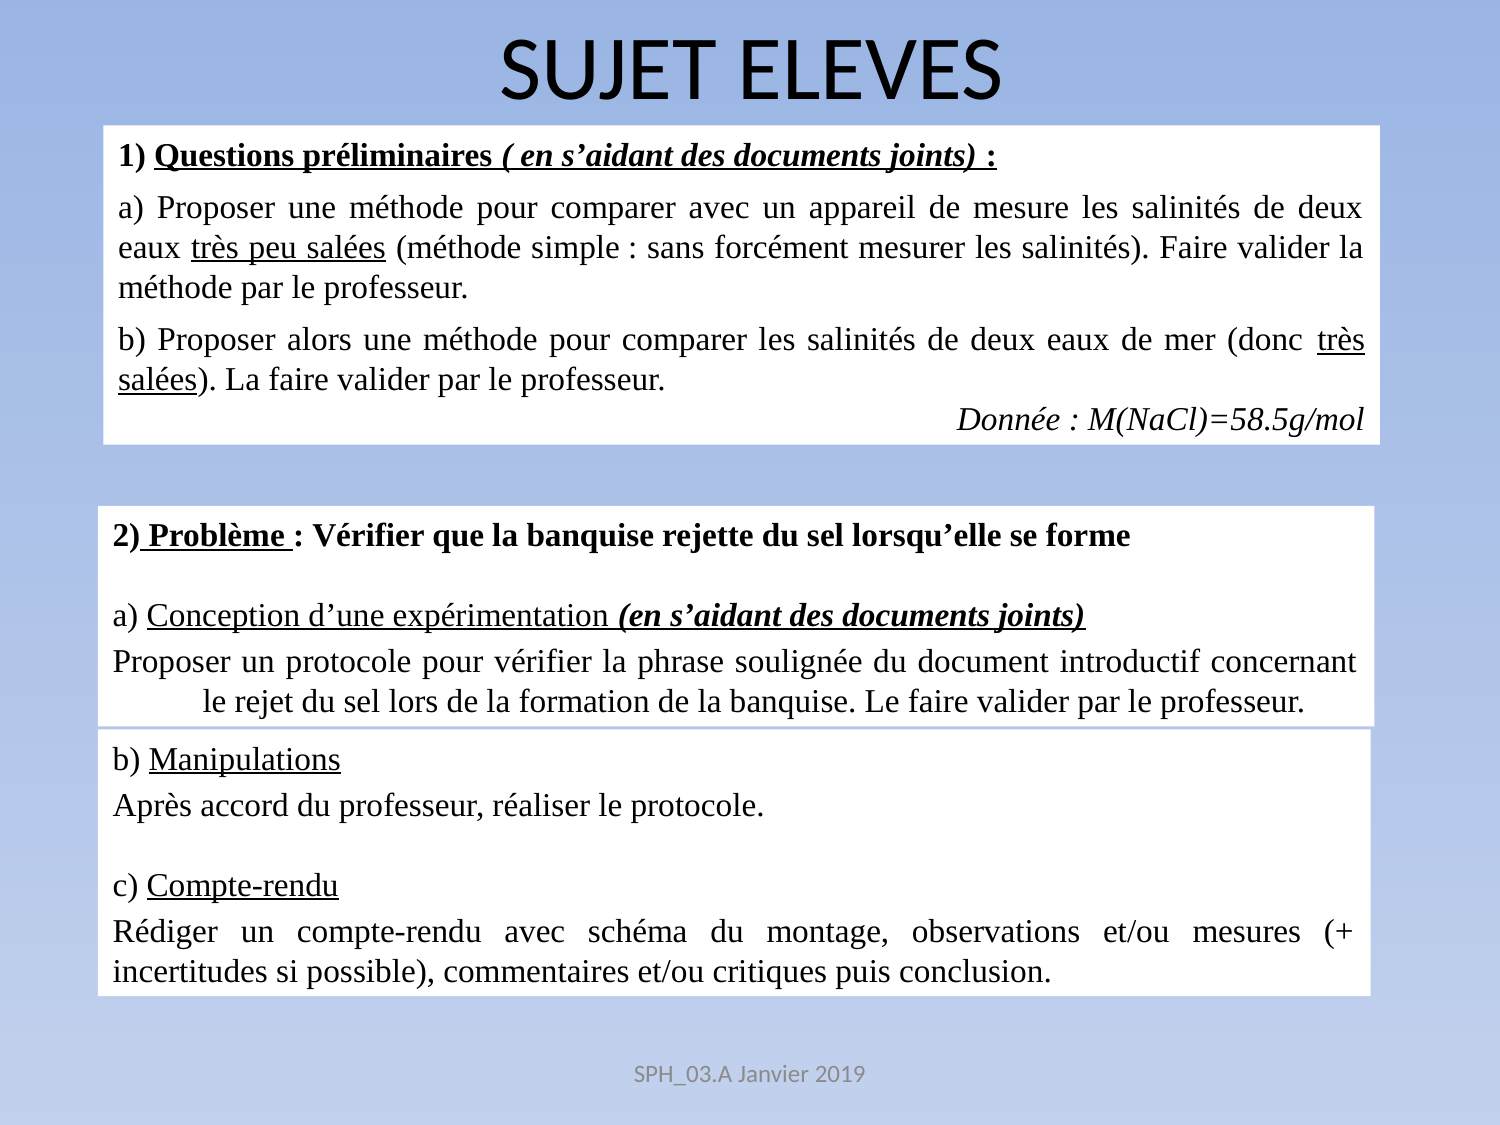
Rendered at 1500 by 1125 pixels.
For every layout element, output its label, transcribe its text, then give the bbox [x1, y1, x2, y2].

text_box 1) Questions préliminaires ( en s’aidant des documents joints) : a) Proposer une méthode pour comparer avec un appareil de mesure les salinités de deux eaux très peu salées (méthode simple : sans forcément mesurer les salinités). Faire valider la méthode par le professeur. b) Proposer alors une méthode pour comparer les salinités de deux eaux de mer (donc très salées). La faire valider par le professeur. Donnée : M(NaCl)=58.5g/mol [103, 125, 1380, 445]
text_box 2) Problème : Vérifier que la banquise rejette du sel lorsqu’elle se forme a) Conception d’une expérimentation (en s’aidant des documents joints) Proposer un protocole pour vérifier la phrase soulignée du document introductif concernant le rejet du sel lors de la formation de la banquise. Le faire valider par le professeur. [97, 505, 1375, 727]
footer SPH_03.A Janvier 2019 [512, 1042, 988, 1103]
title SUJET ELEVES [76, 0, 1427, 126]
text_box b) Manipulations Après accord du professeur, réaliser le protocole. c) Compte-rendu Rédiger un compte-rendu avec schéma du montage, observations et/ou mesures (+ incertitudes si possible), commentaires et/ou critiques puis conclusion. [97, 729, 1371, 997]
